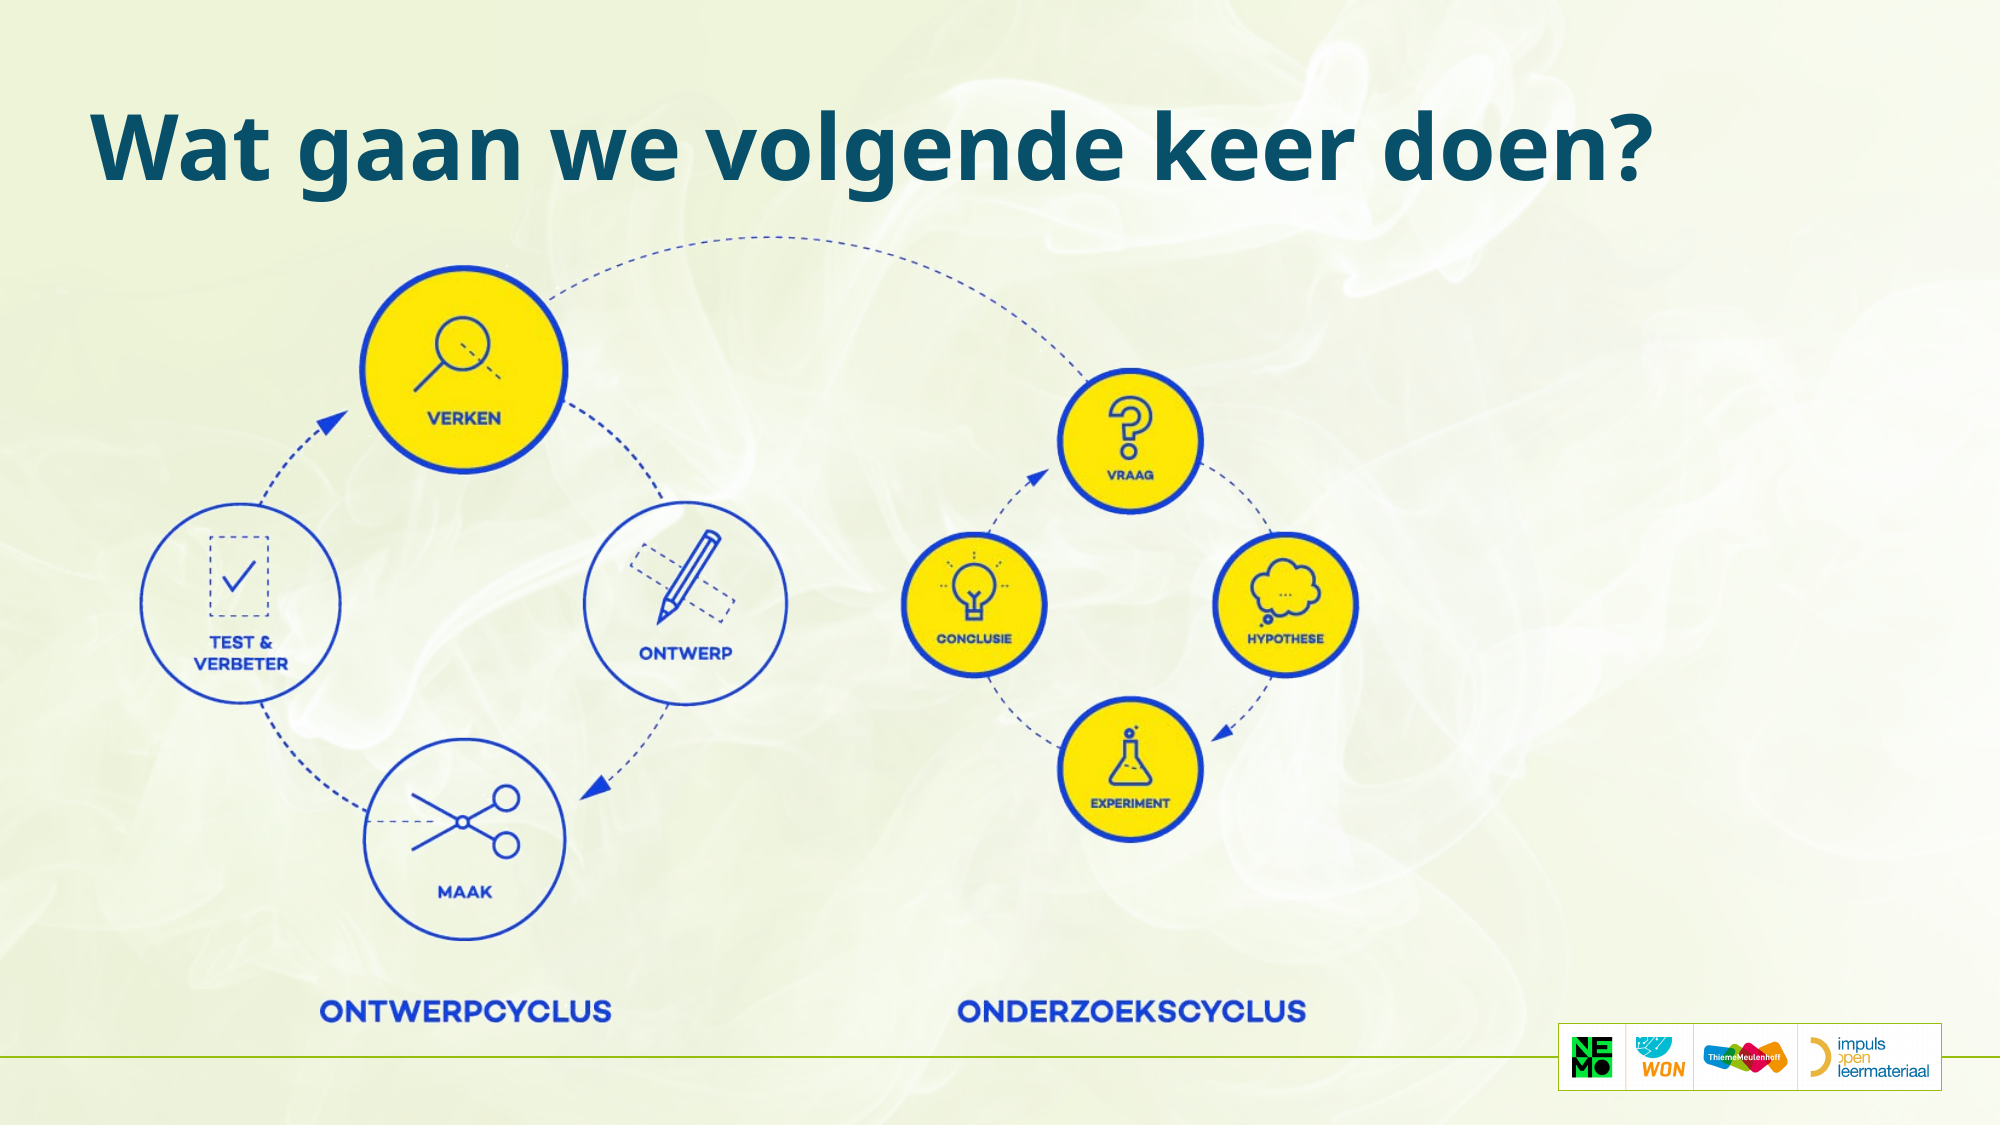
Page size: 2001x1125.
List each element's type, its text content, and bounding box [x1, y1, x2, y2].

title Wat gaan we volgende keer doen? [90, 89, 1910, 247]
picture [90, 226, 1414, 1054]
picture [1559, 1024, 1941, 1090]
